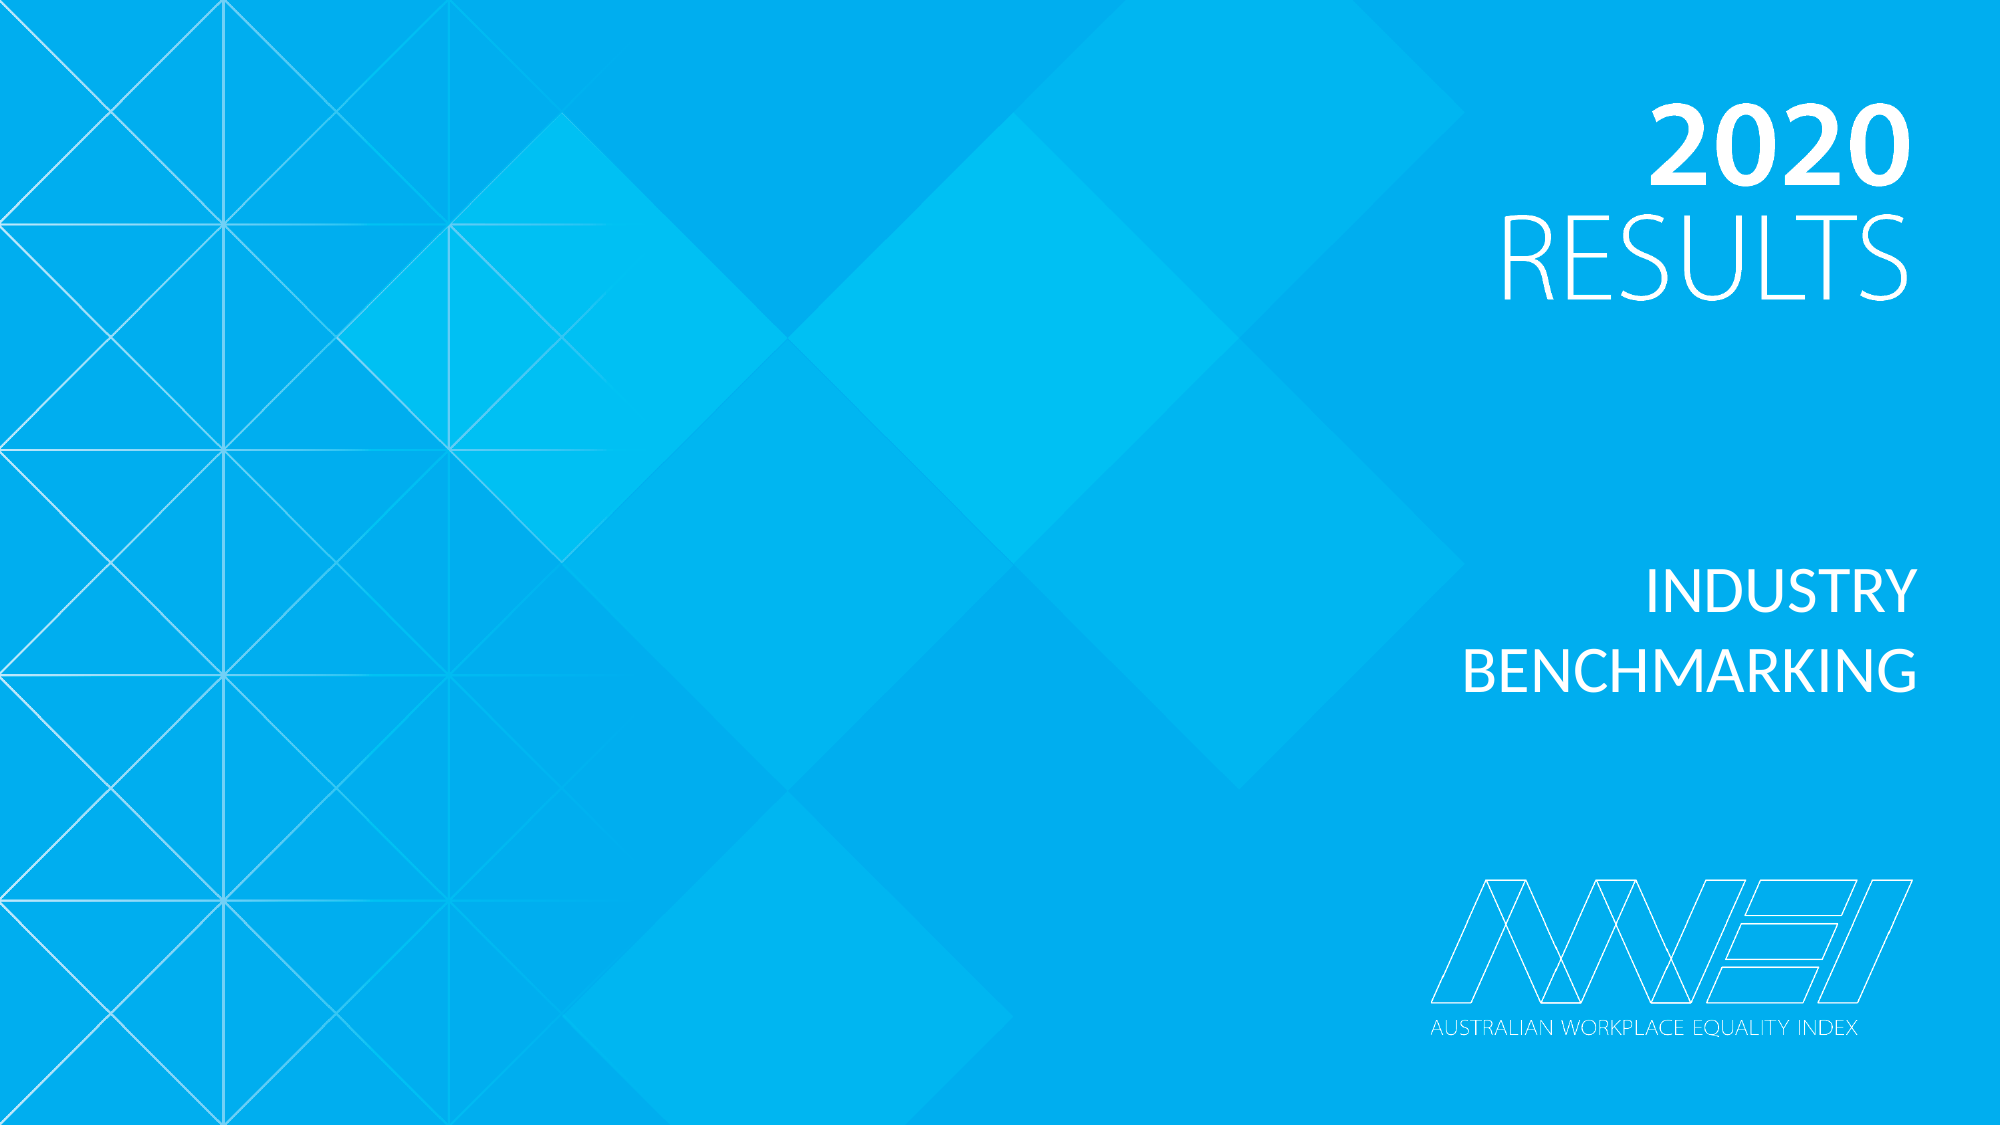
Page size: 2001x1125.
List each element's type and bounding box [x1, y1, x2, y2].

picture [1613, 650, 1644, 691]
picture [1685, 216, 1741, 300]
picture [0, 672, 83, 679]
picture [1862, 215, 1906, 300]
picture [1652, 104, 1705, 184]
picture [1576, 649, 1606, 692]
picture [1790, 569, 1815, 612]
picture [1535, 650, 1568, 691]
picture [1838, 650, 1871, 691]
picture [1822, 650, 1827, 691]
picture [1650, 570, 1655, 611]
picture [1666, 570, 1699, 611]
picture [1750, 650, 1778, 691]
picture [1851, 104, 1908, 186]
picture [446, 224, 579, 451]
picture [1855, 570, 1883, 611]
picture [1786, 650, 1813, 691]
picture [1708, 570, 1741, 611]
picture [1887, 570, 1916, 611]
picture [1717, 104, 1774, 186]
picture [1797, 216, 1856, 299]
picture [1708, 650, 1743, 691]
picture [1568, 216, 1610, 299]
picture [1819, 570, 1849, 611]
picture [1762, 216, 1804, 299]
picture [0, 0, 350, 1125]
picture [1879, 649, 1914, 692]
picture [1656, 650, 1701, 691]
picture [1466, 650, 1494, 691]
picture [1505, 216, 1552, 299]
picture [1786, 104, 1839, 184]
picture [1502, 650, 1526, 691]
picture [1622, 215, 1667, 300]
picture [1749, 570, 1782, 612]
